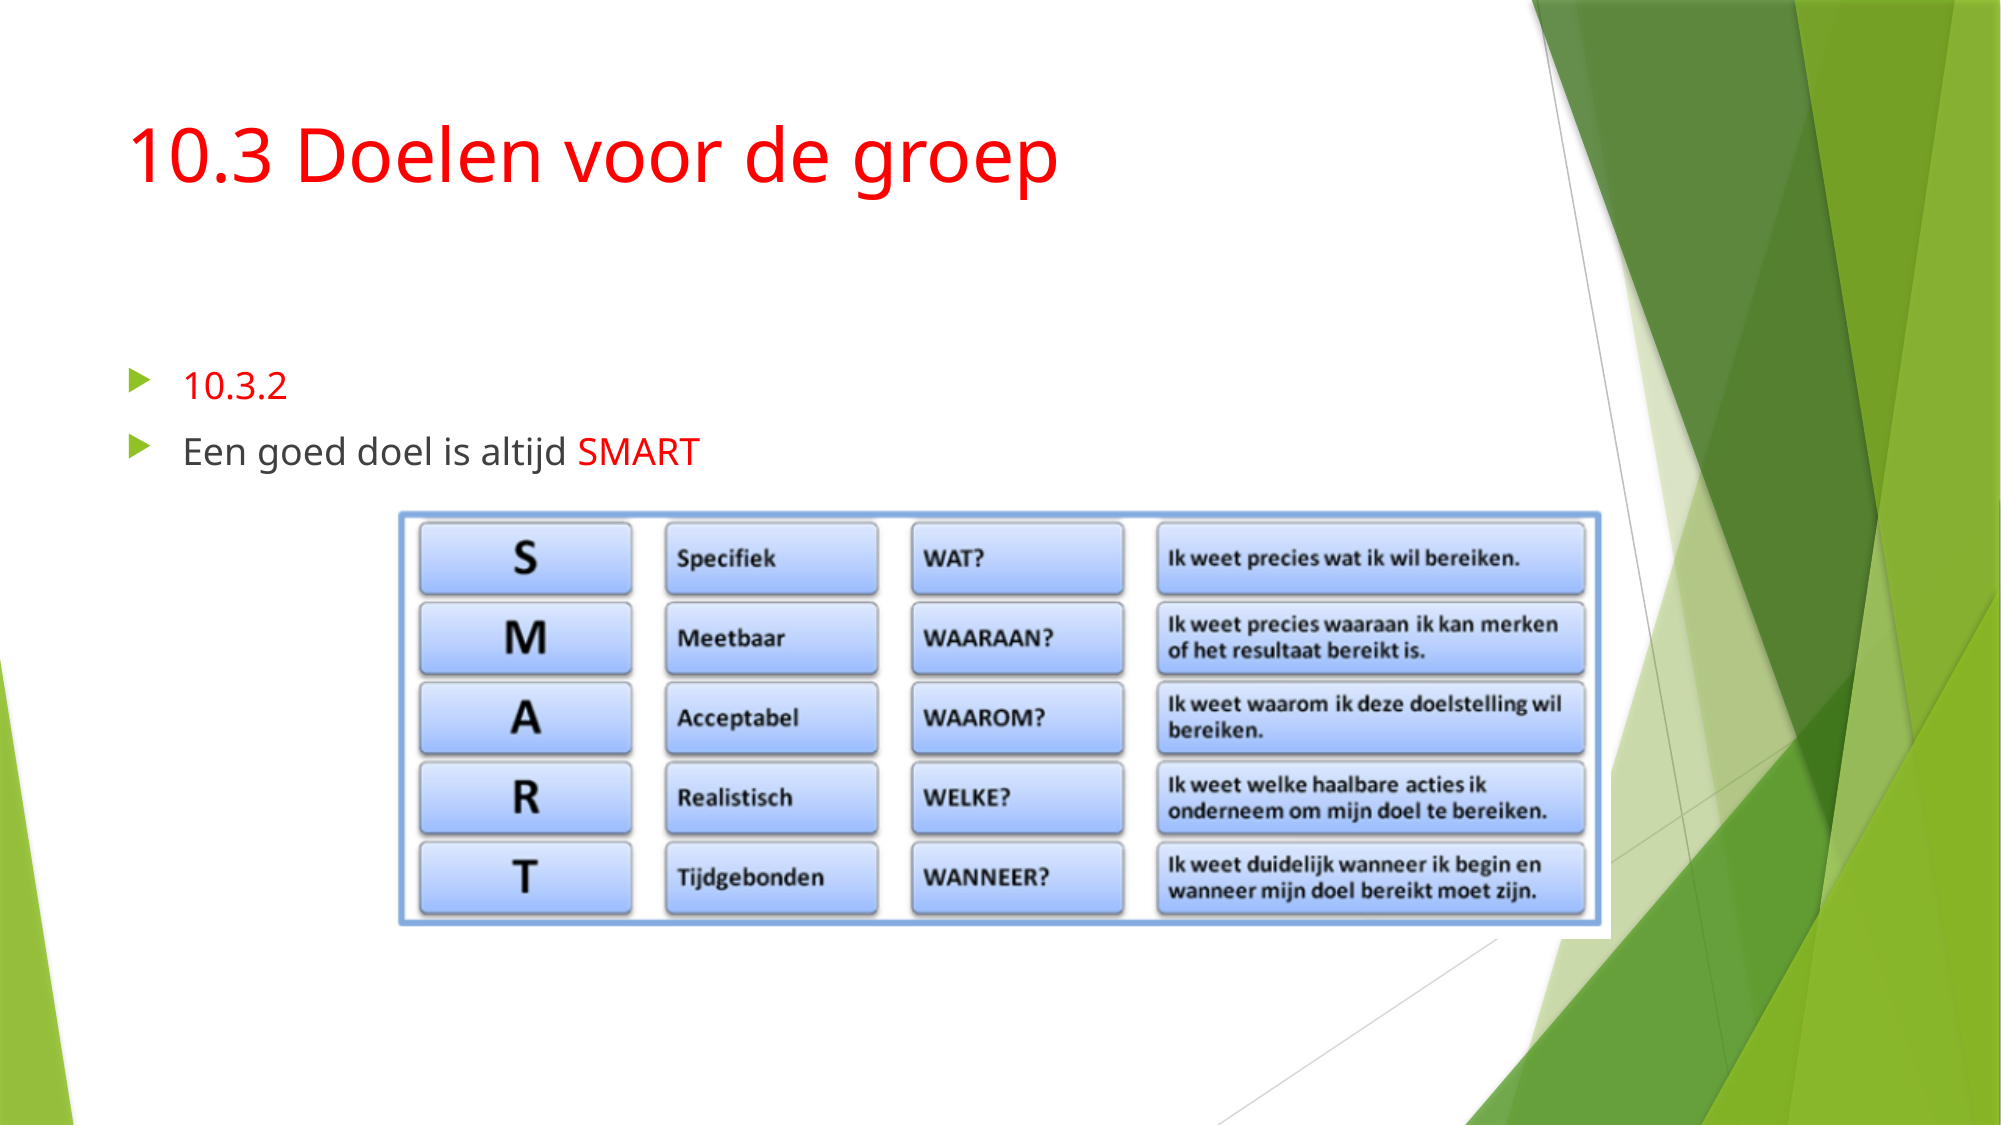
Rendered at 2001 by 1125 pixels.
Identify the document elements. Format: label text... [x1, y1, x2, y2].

picture [388, 503, 1612, 939]
title 10.3 Doelen voor de groep [111, 99, 1522, 317]
list 10.3.2 Een goed doel is altijd SMART [111, 354, 1522, 992]
